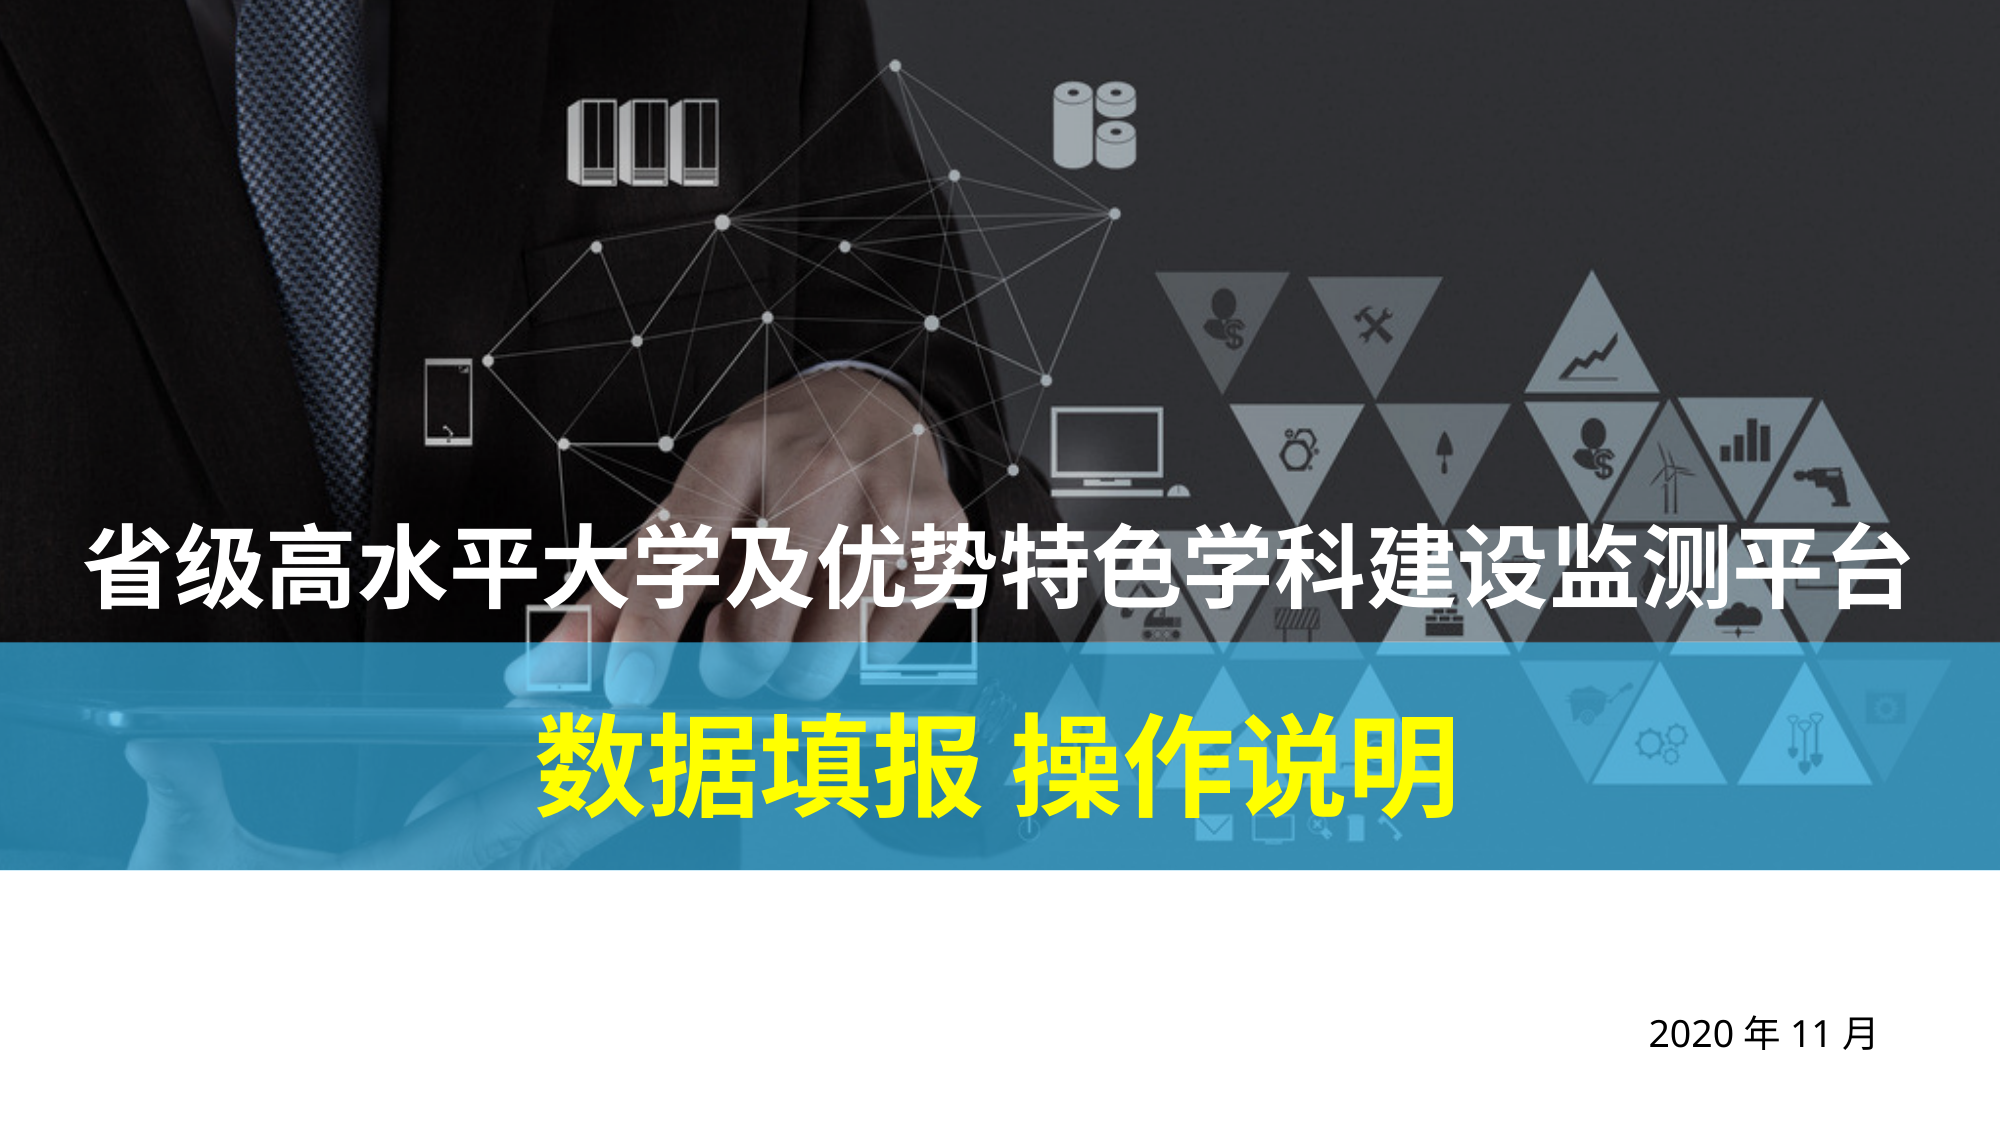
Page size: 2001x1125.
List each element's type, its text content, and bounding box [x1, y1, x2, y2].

picture [0, 0, 2000, 870]
text_box 2020年11月 [1633, 1002, 1895, 1062]
